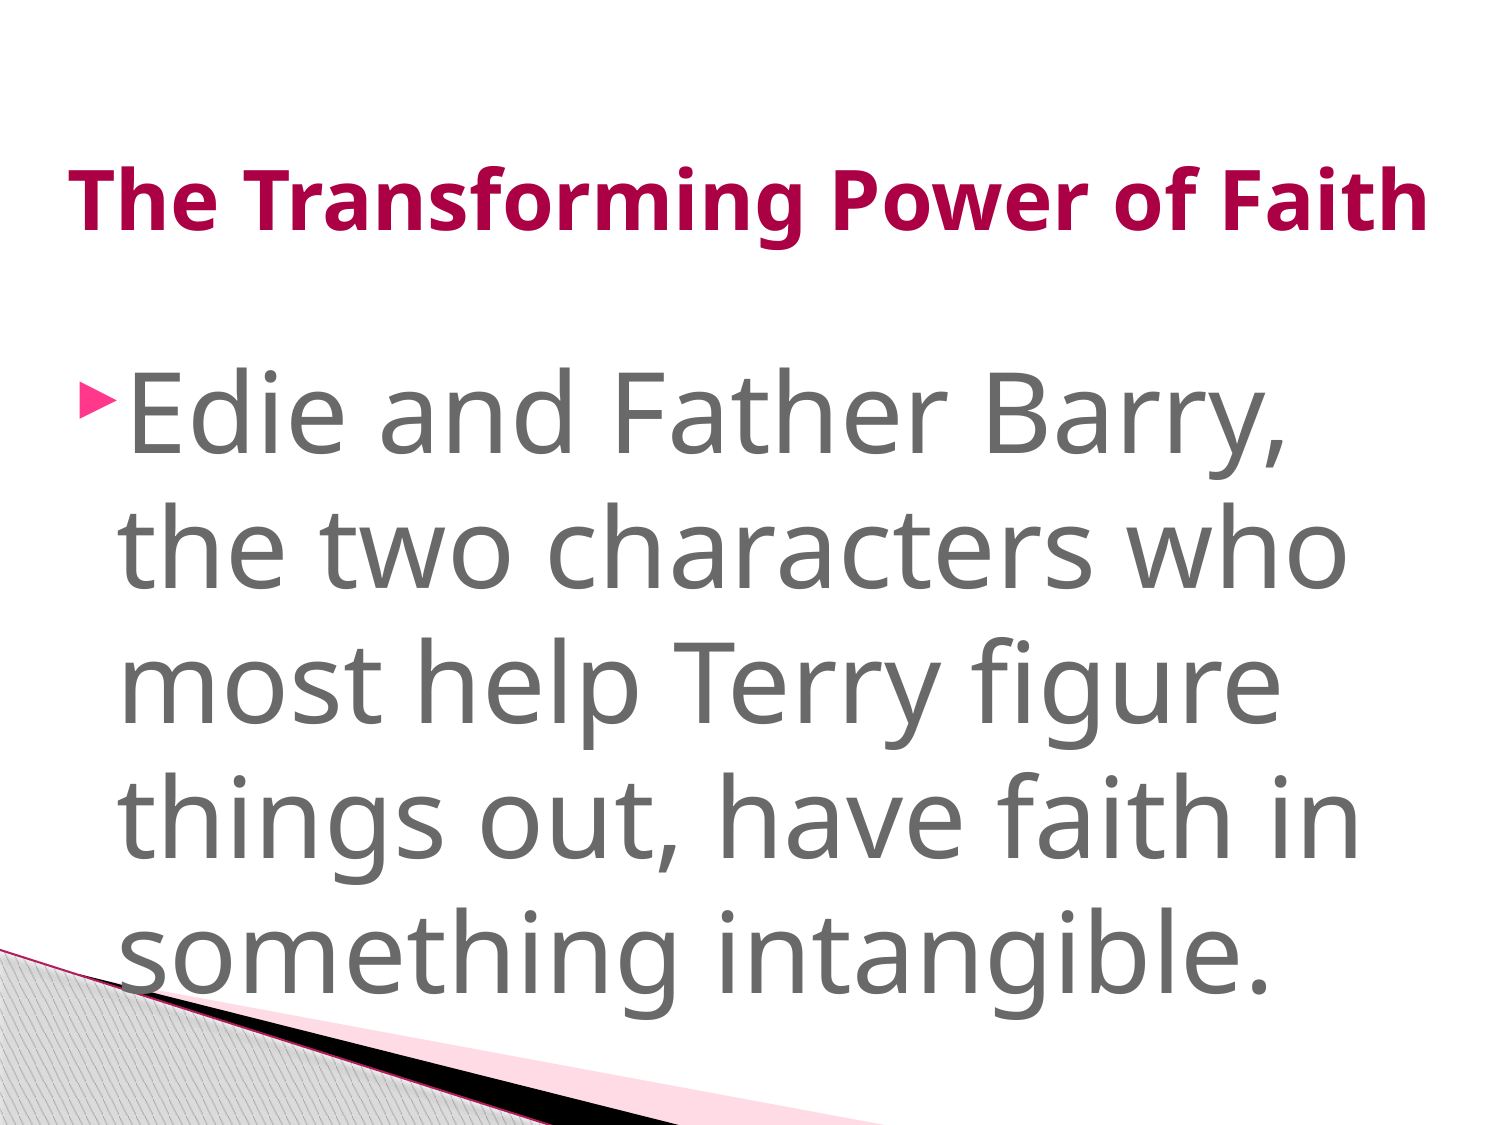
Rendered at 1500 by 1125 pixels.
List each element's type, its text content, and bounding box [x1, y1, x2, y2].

title The Transforming Power of Faith [29, 137, 1471, 325]
list Edie and Father Barry, the two characters who most help Terry figure things out, have faith in something intangible. [41, 333, 1473, 1125]
